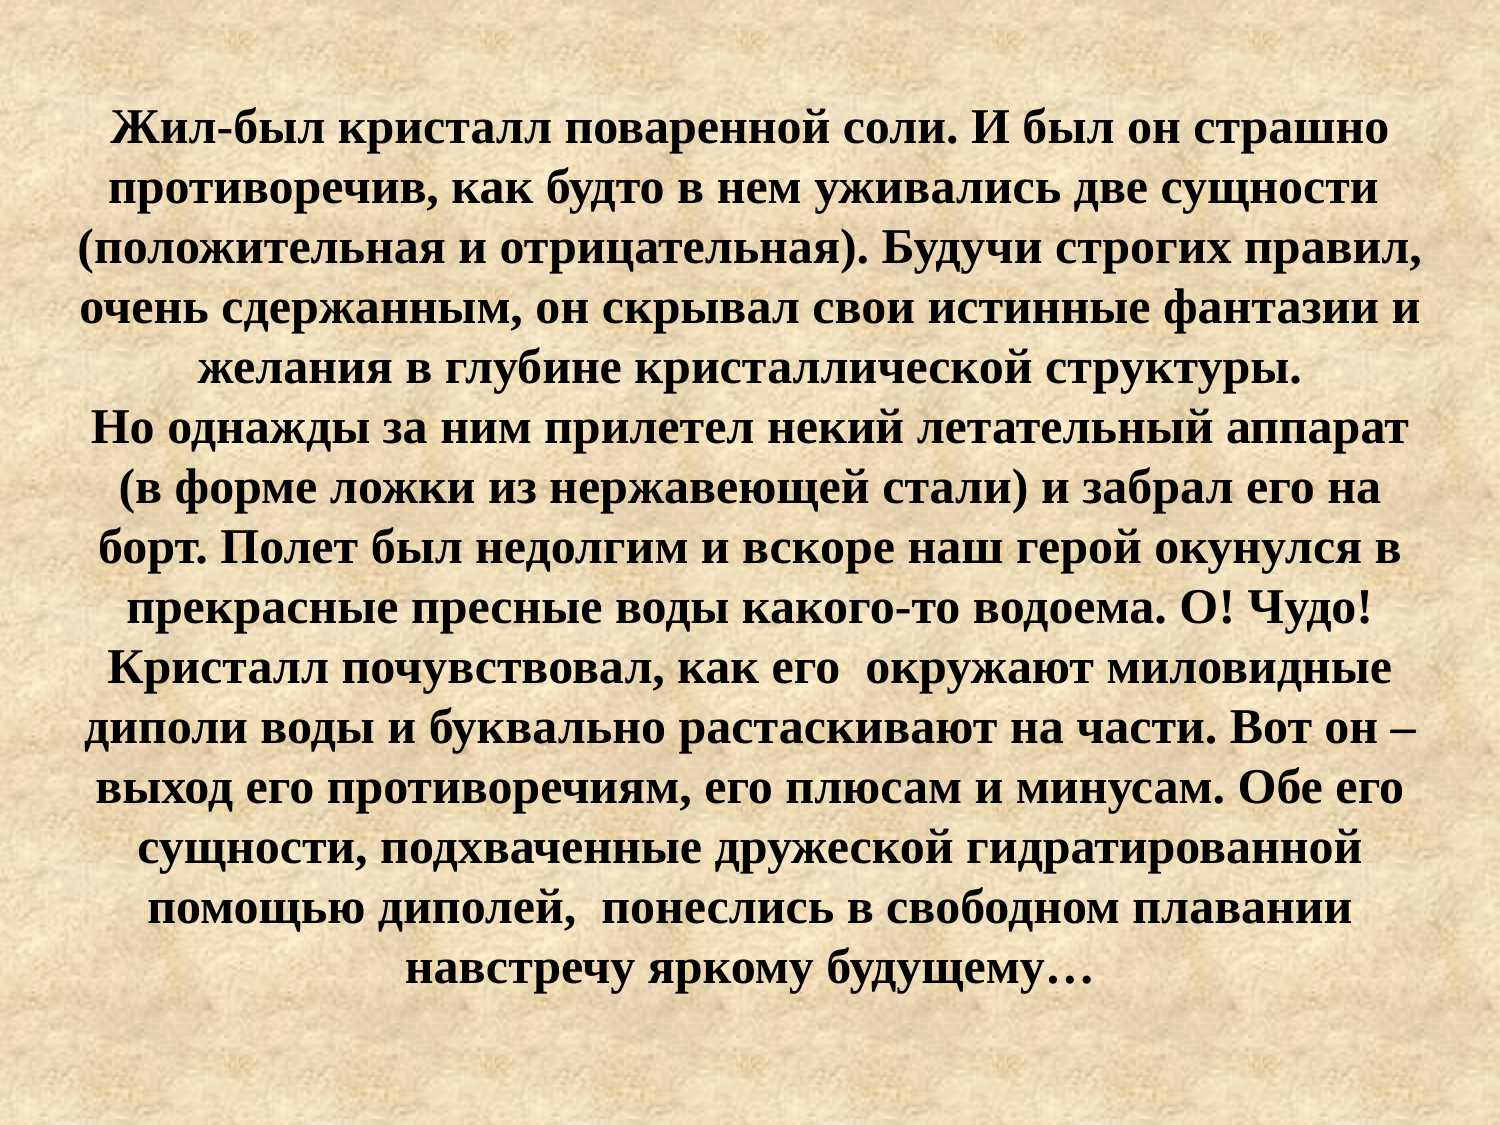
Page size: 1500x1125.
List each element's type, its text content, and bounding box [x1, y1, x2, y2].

picture [0, 0, 1500, 1125]
title Жил-был кристалл поваренной соли. И был он страшно противоречив, как будто в нем уживались две сущности (положительная и отрицательная). Будучи строгих правил, очень сдержанным, он скрывал свои истинные фантазии и желания в глубине кристаллической структуры. Но однажды за ним прилетел некий летательный аппарат (в форме ложки из нержавеющей стали) и забрал его на борт. Полет был недолгим и вскоре наш герой окунулся в прекрасные пресные воды какого-то водоема. О! Чудо! Кристалл почувствовал, как его окружают миловидные диполи воды и буквально растаскивают на части. Вот он – выход его противоречиям, его плюсам и минусам. Обе его сущности, подхваченные дружеской гидратированной помощью диполей, понеслись в свободном плавании навстречу яркому будущему… [75, 45, 1425, 1102]
